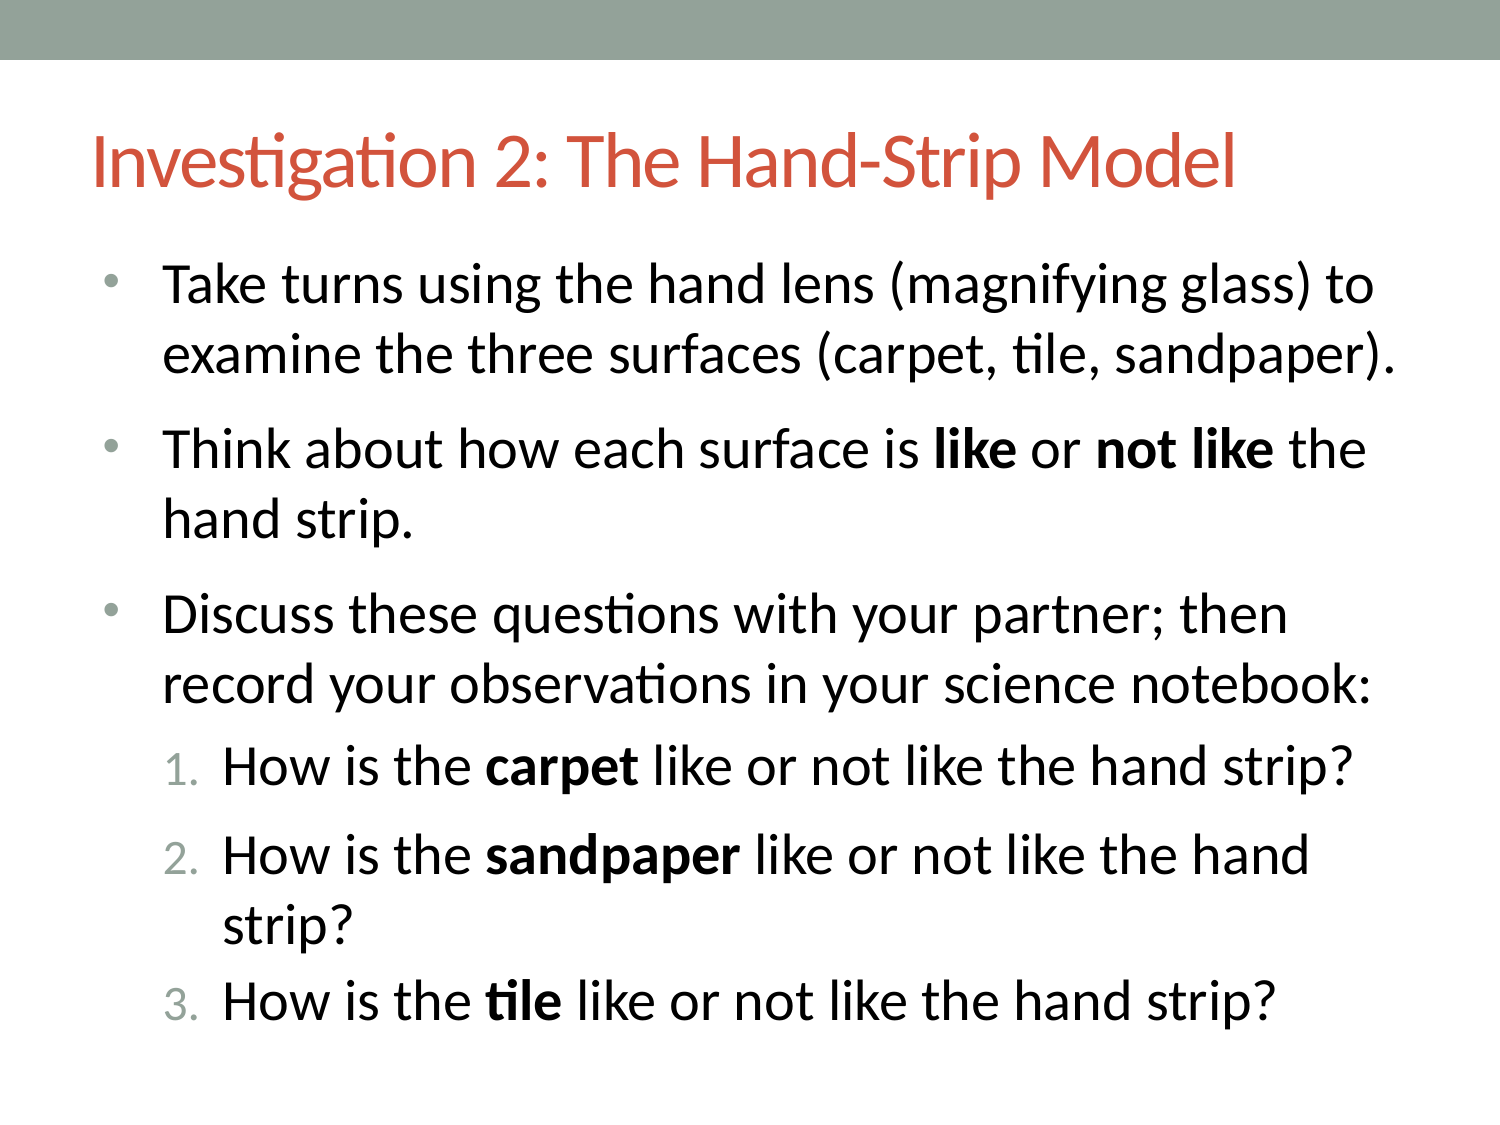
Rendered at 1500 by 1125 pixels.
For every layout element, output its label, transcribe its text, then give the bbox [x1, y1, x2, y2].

list Take turns using the hand lens (magnifying glass) to examine the three surfaces (carpet, tile, sandpaper). Think about how each surface is like or not like the hand strip. Discuss these questions with your partner; then record your observations in your science notebook: How is the carpet like or not like the hand strip? How is the sandpaper like or not like the hand strip? How is the tile like or not like the hand strip? [87, 237, 1438, 1050]
title Investigation 2: The Hand-Strip Model [75, 75, 1425, 238]
